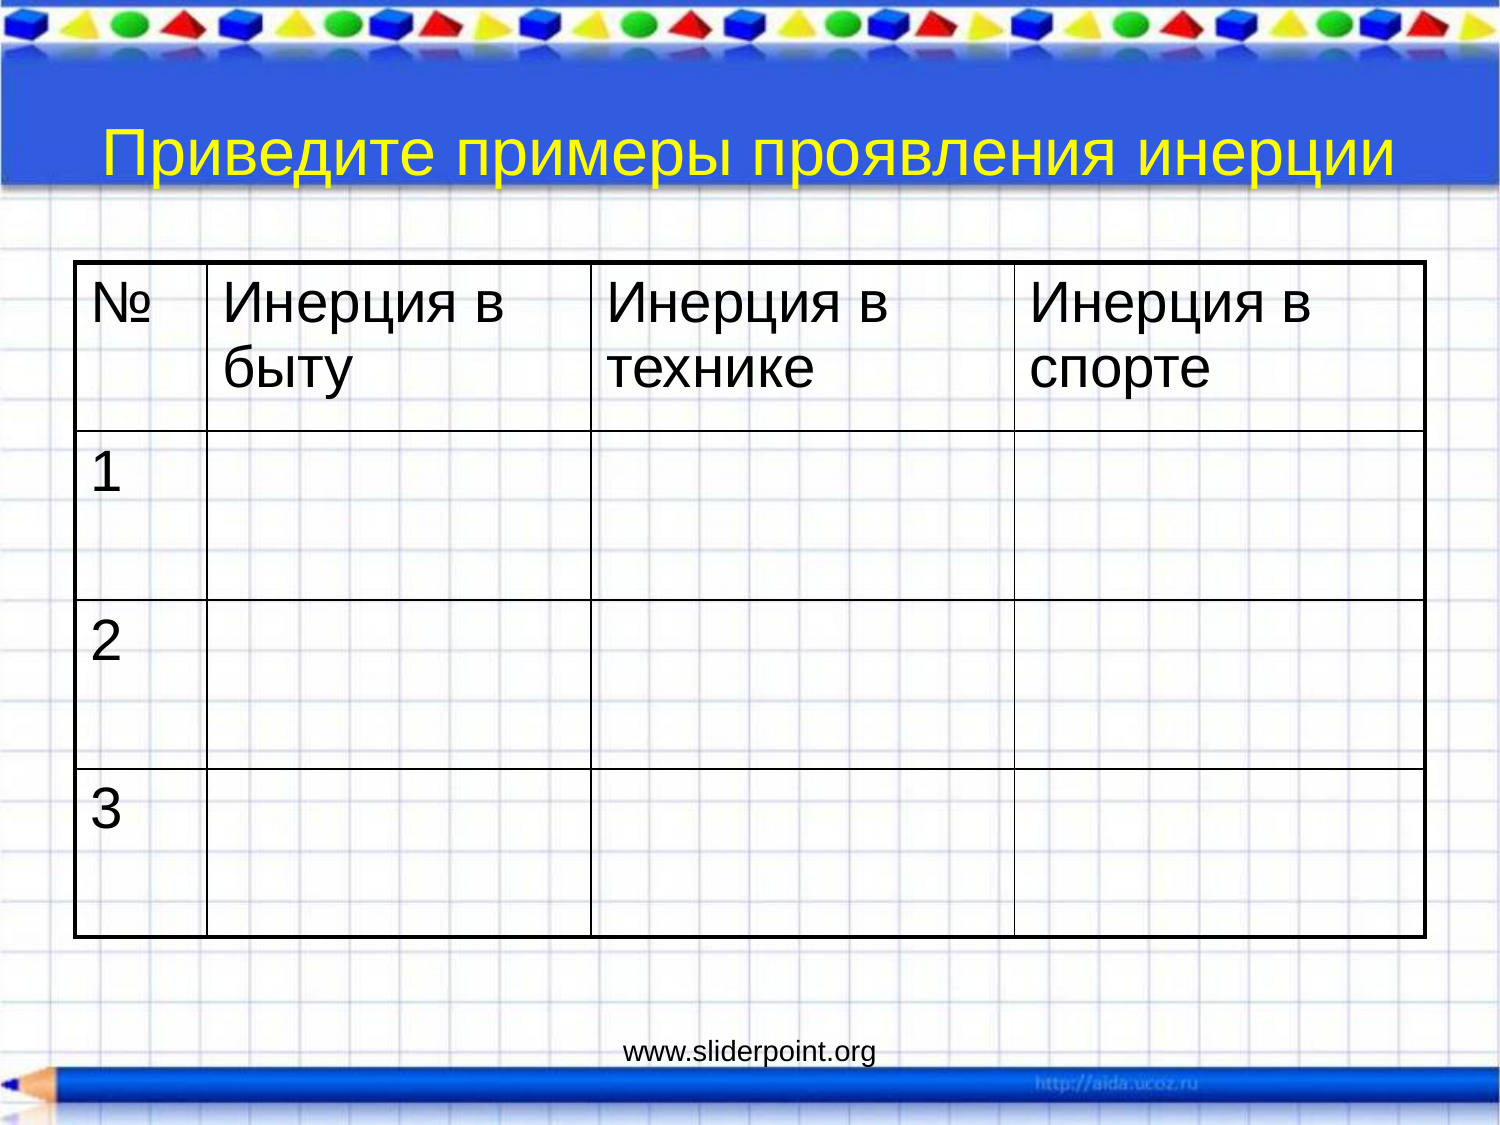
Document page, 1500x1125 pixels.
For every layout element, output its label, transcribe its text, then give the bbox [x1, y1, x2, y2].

table_header Инерция в быту [208, 265, 590, 430]
table_cell [1015, 601, 1423, 768]
table_cell 3 [77, 770, 206, 935]
table_cell [208, 601, 590, 768]
footer www.sliderpoint.org [512, 1024, 988, 1103]
table_cell [592, 432, 1014, 599]
table_header Инерция в спорте [1015, 265, 1423, 430]
table_header № [77, 265, 206, 430]
table_cell [1015, 770, 1423, 935]
table_cell 2 [77, 601, 206, 768]
table_cell 1 [77, 432, 206, 599]
picture [0, 0, 1500, 1125]
table_cell [592, 601, 1014, 768]
table_cell [208, 770, 590, 935]
table_cell [1015, 432, 1423, 599]
title Приведите примеры проявления инерции [74, 44, 1426, 233]
table_header Инерция в технике [592, 265, 1014, 430]
table_cell [592, 770, 1014, 935]
table_cell [208, 432, 590, 599]
